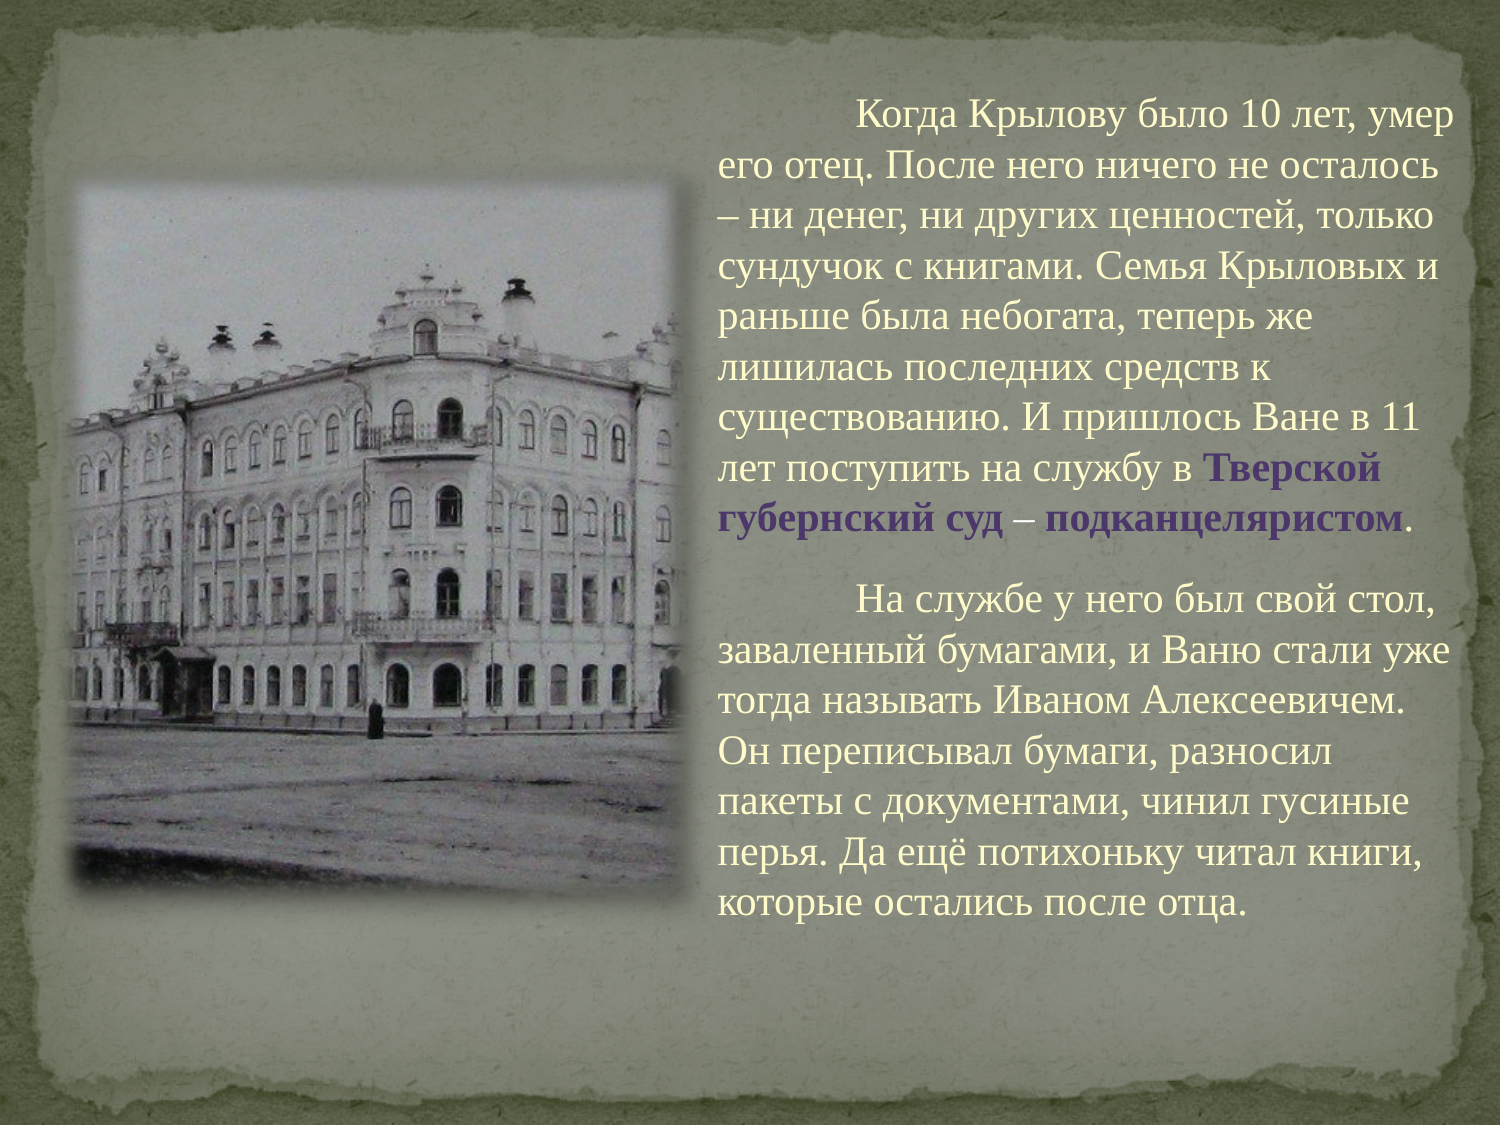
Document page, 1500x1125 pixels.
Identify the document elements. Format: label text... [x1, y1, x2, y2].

list Когда Крылову было 10 лет, умер его отец. После него ничего не осталось – ни денег, ни других ценностей, только сундучок с книгами. Семья Крыловых и раньше была небогата, теперь же лишилась последних средств к существованию. И пришлось Ване в 11 лет поступить на службу в Тверской губернский суд – подканцеляристом. На службе у него был свой стол, заваленный бумагами, и Ваню стали уже тогда называть Иваном Алексеевичем. Он переписывал бумаги, разносил пакеты с документами, чинил гусиные перья. Да ещё потихоньку читал книги, которые остались после отца. [702, 78, 1471, 1024]
picture [55, 162, 693, 905]
